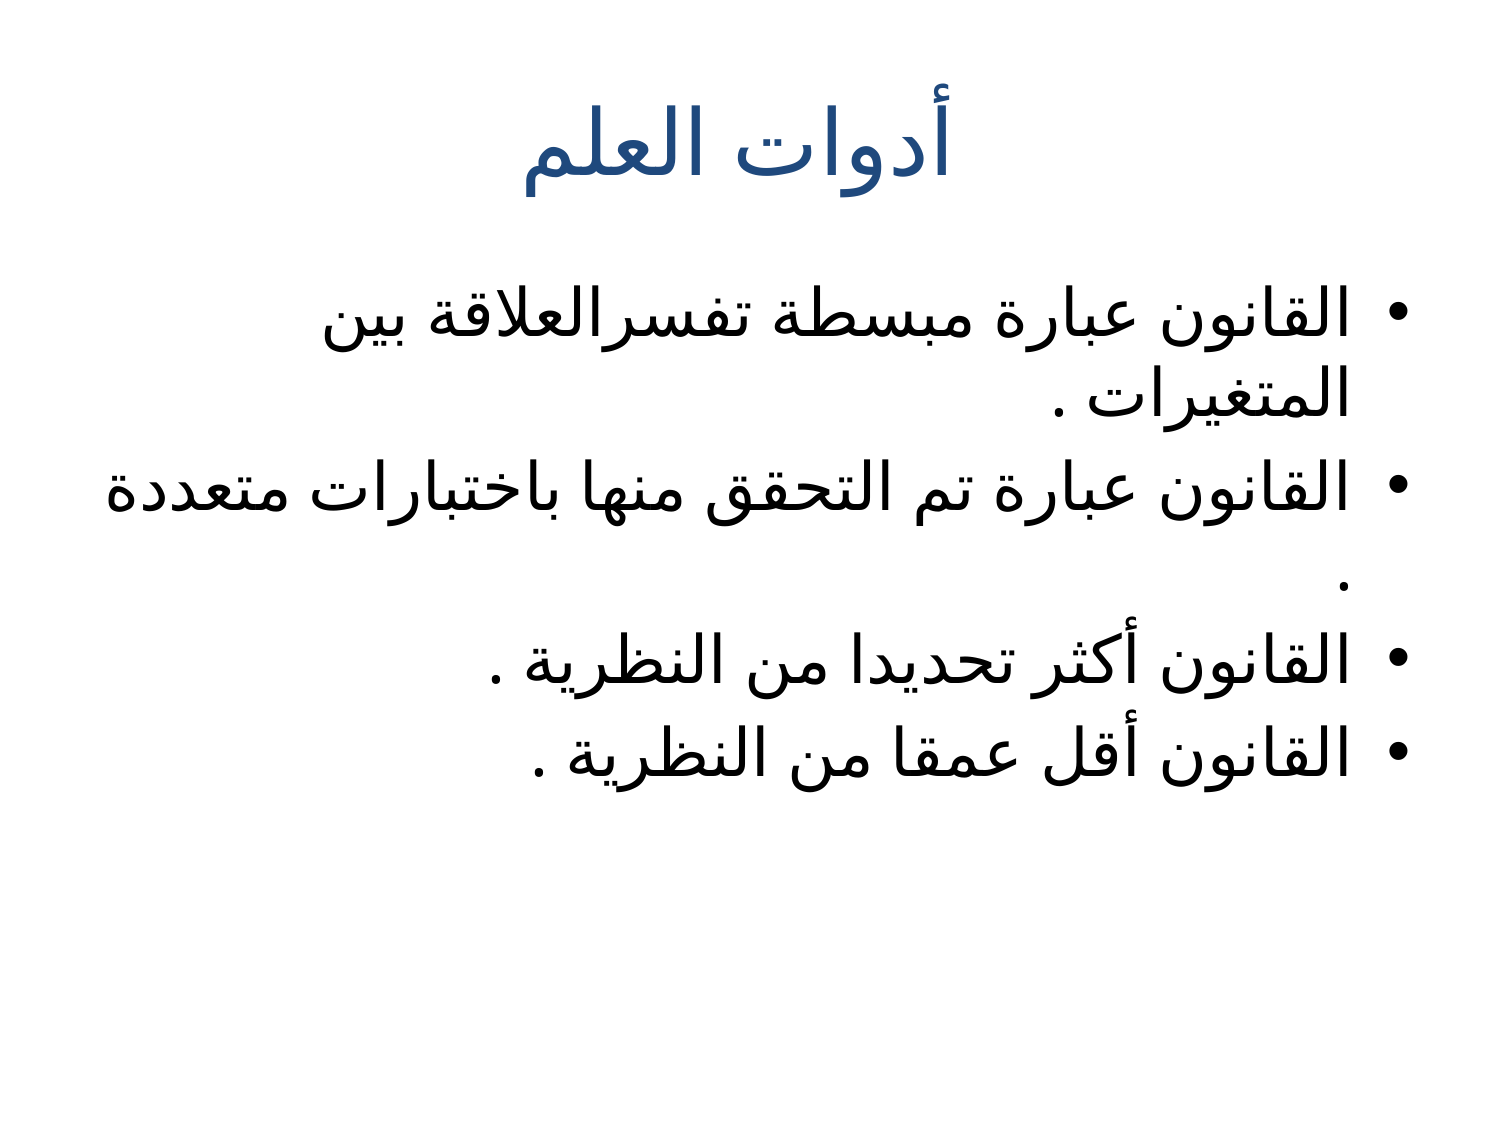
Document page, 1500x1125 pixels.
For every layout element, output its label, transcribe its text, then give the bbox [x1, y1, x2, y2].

title أدوات العلم [75, 45, 1425, 233]
list القانون عبارة مبسطة تفسرالعلاقة بين المتغيرات . القانون عبارة تم التحقق منها باختبارات متعددة . القانون أكثر تحديدا من النظرية . القانون أقل عمقا من النظرية . [75, 262, 1425, 1005]
